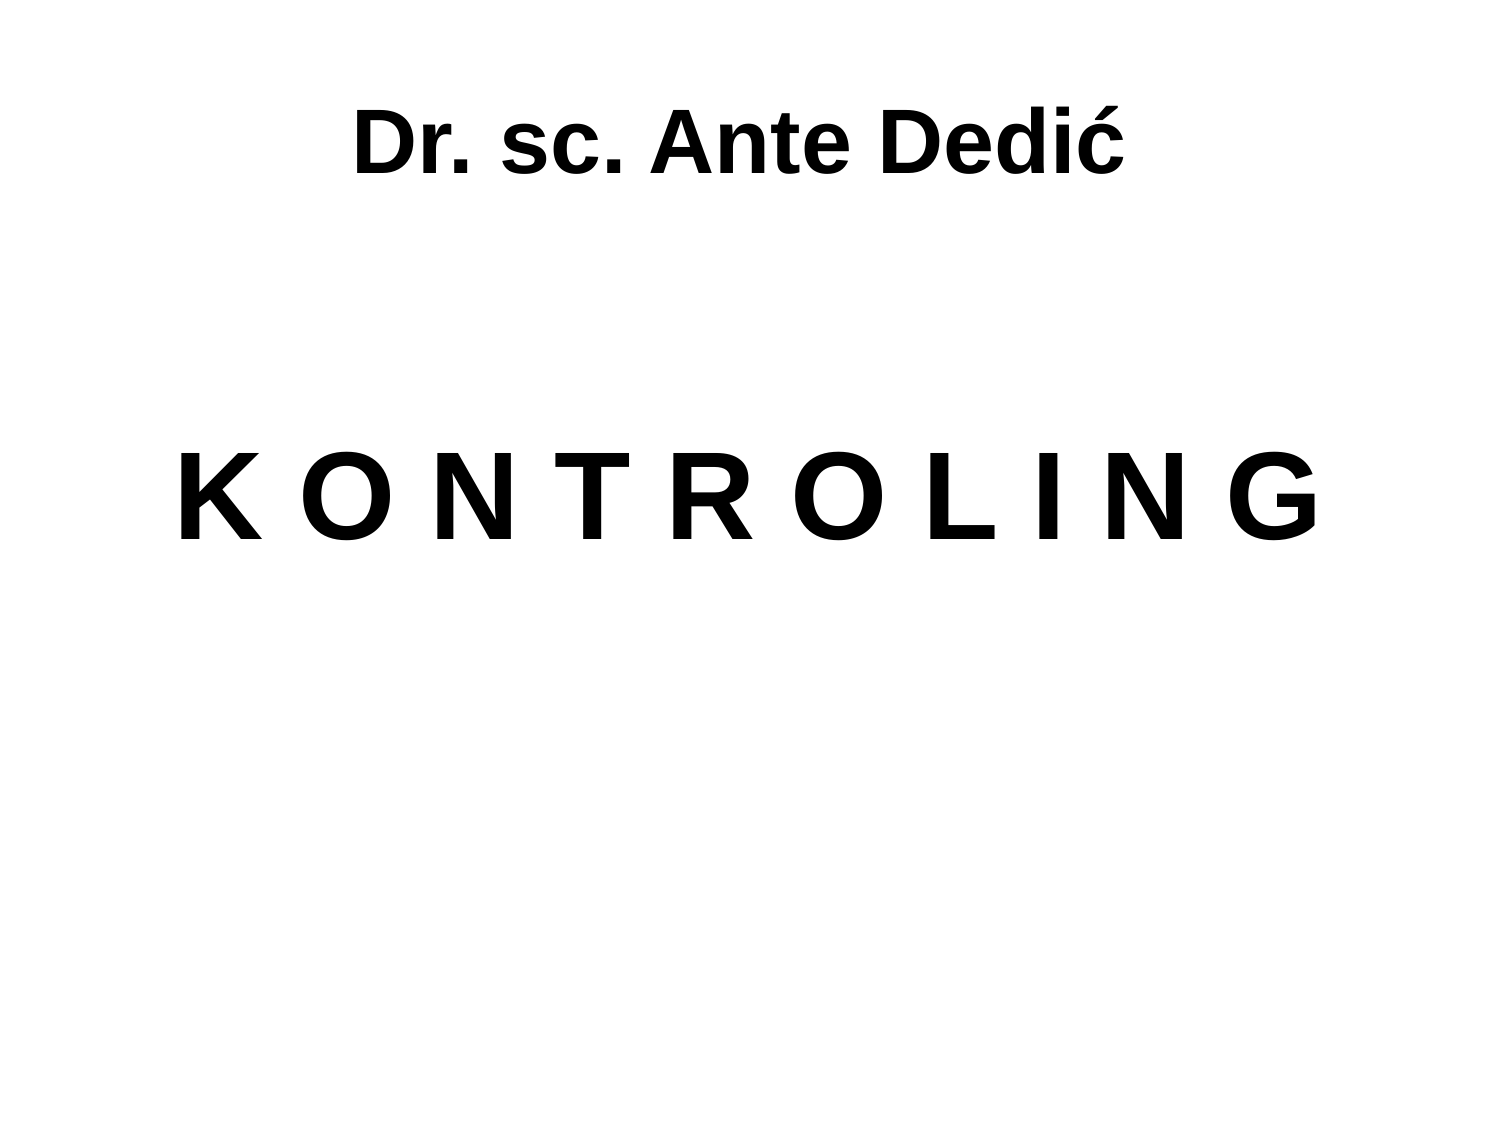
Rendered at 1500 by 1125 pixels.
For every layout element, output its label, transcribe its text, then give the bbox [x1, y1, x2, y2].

list K O N T R O L I N G [74, 262, 1426, 1006]
title Dr. sc. Ante Dedić [64, 42, 1416, 231]
